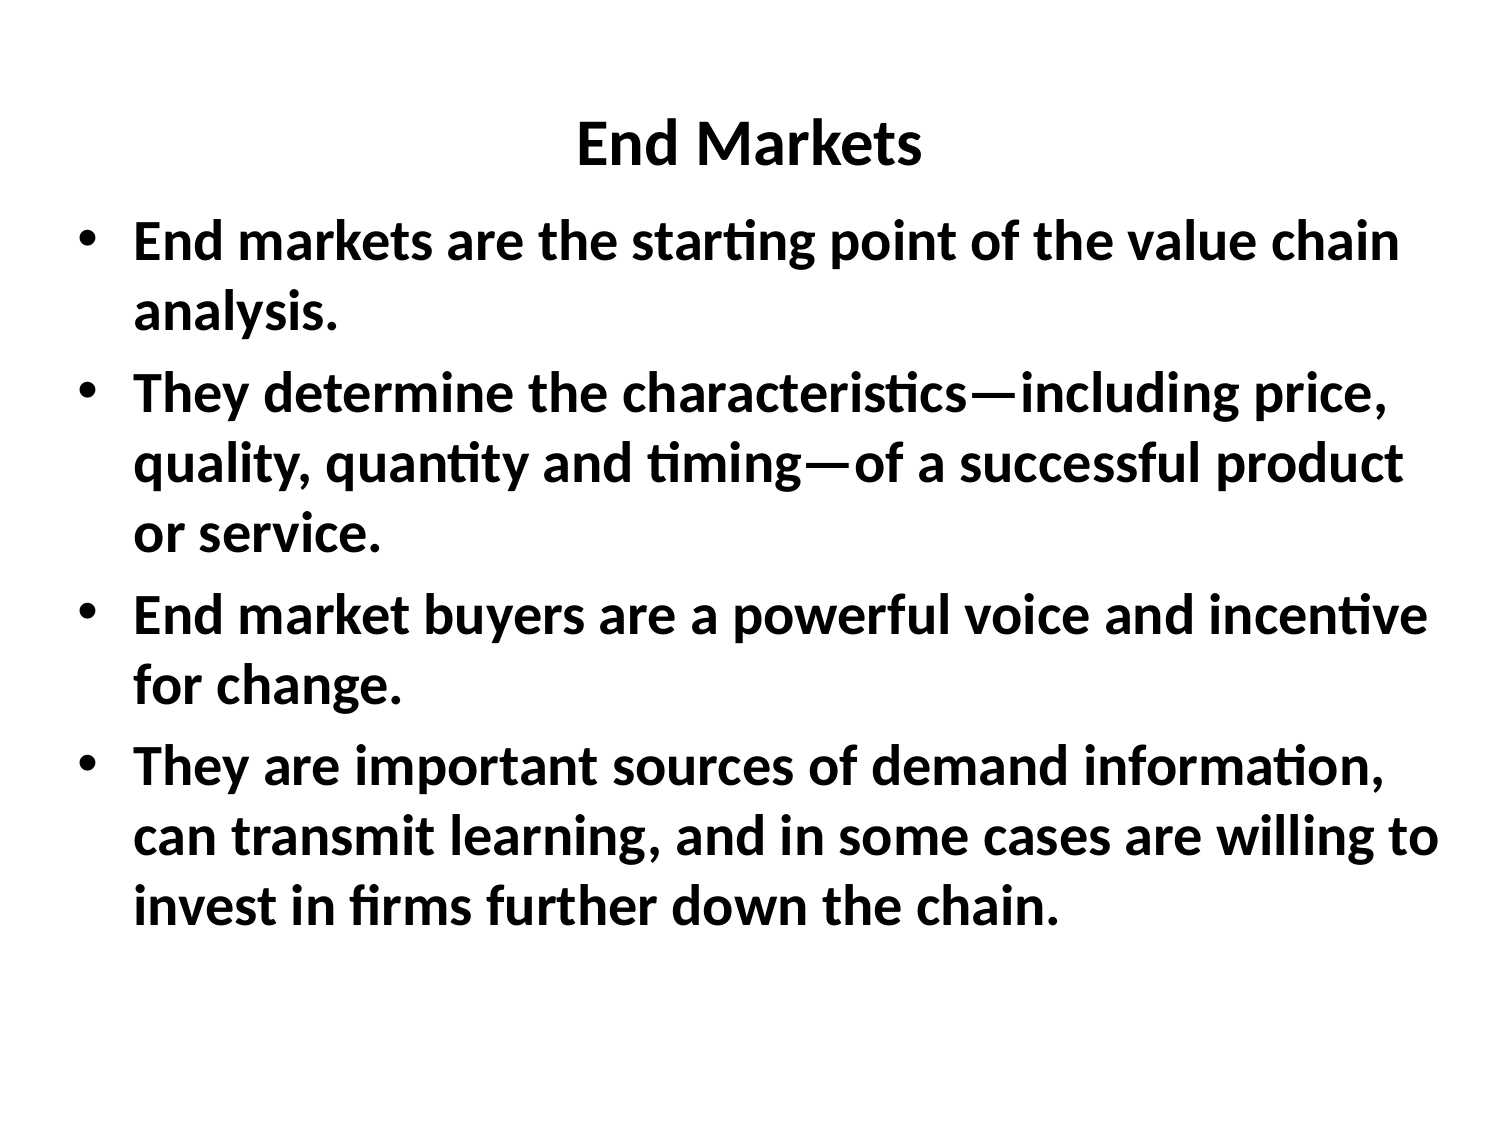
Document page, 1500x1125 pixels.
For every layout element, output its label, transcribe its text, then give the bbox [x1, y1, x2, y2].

title End Markets [75, 45, 1425, 195]
list End markets are the starting point of the value chain analysis. They determine the characteristics—including price, quality, quantity and timing—of a successful product or service. End market buyers are a powerful voice and incentive for change. They are important sources of demand information, can transmit learning, and in some cases are willing to invest in firms further down the chain. [62, 195, 1475, 1120]
